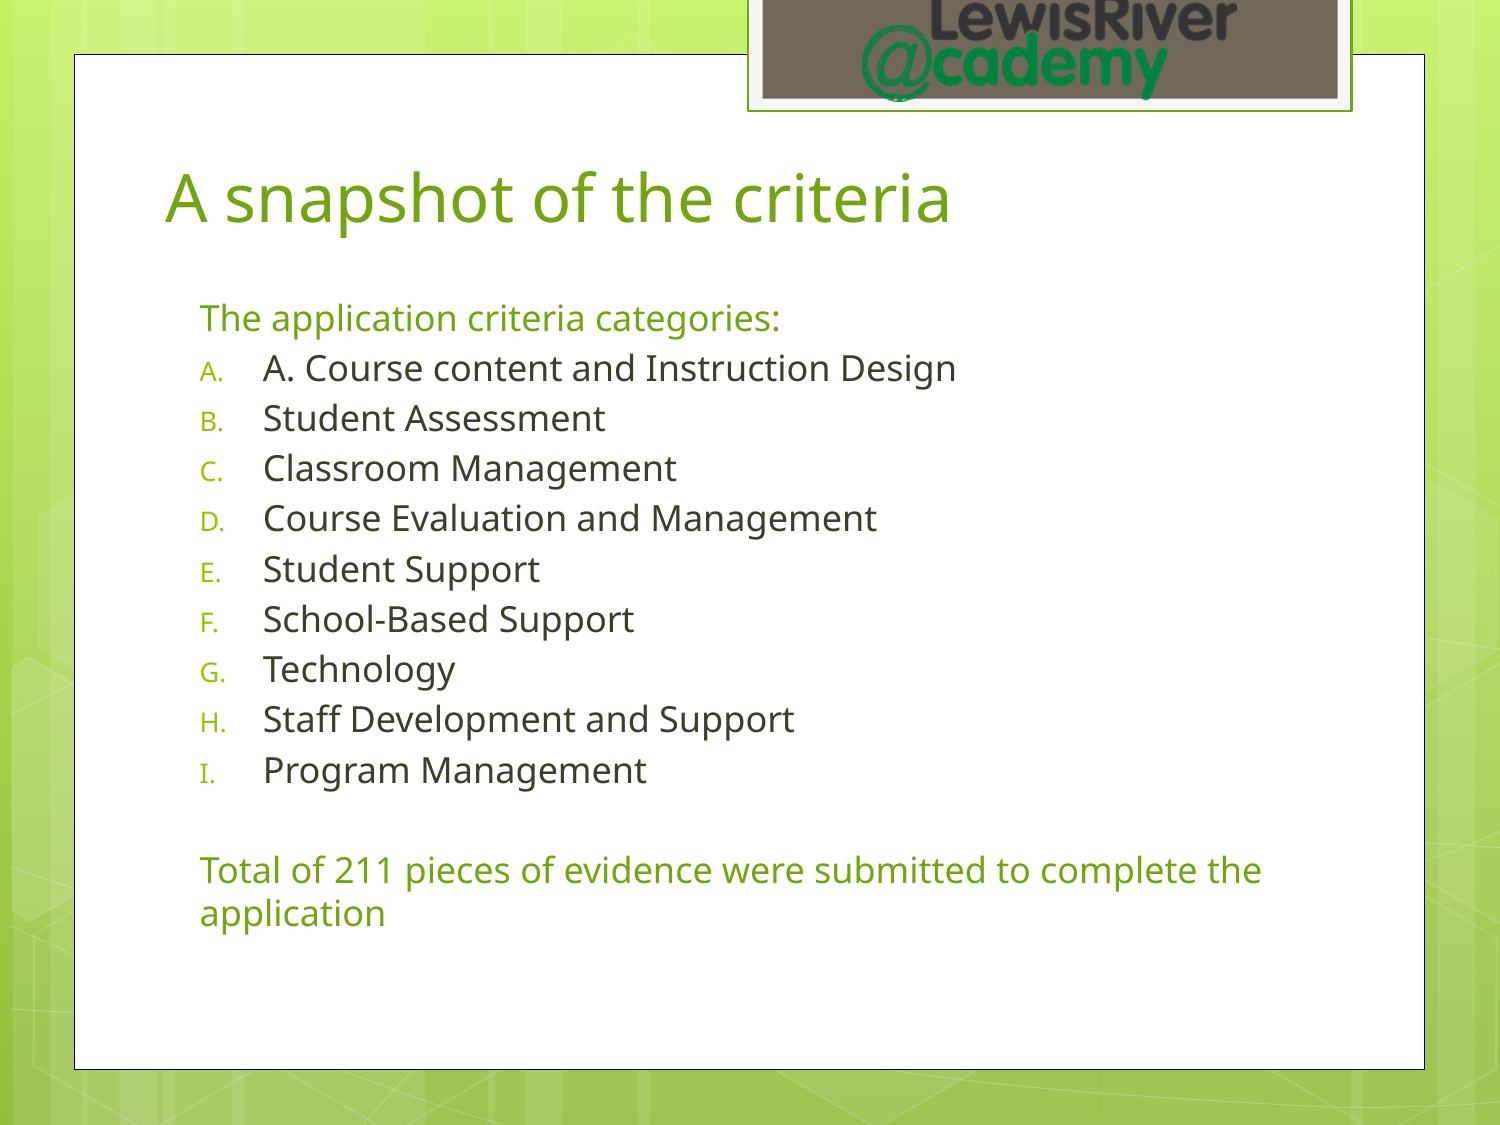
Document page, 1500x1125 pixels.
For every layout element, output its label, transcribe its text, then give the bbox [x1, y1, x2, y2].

picture [862, 0, 1239, 103]
list The application criteria categories: A. Course content and Instruction Design Student Assessment Classroom Management Course Evaluation and Management Student Support School-Based Support Technology Staff Development and Support Program Management Total of 211 pieces of evidence were submitted to complete the application [174, 287, 1287, 950]
title A snapshot of the criteria [150, 137, 1400, 244]
